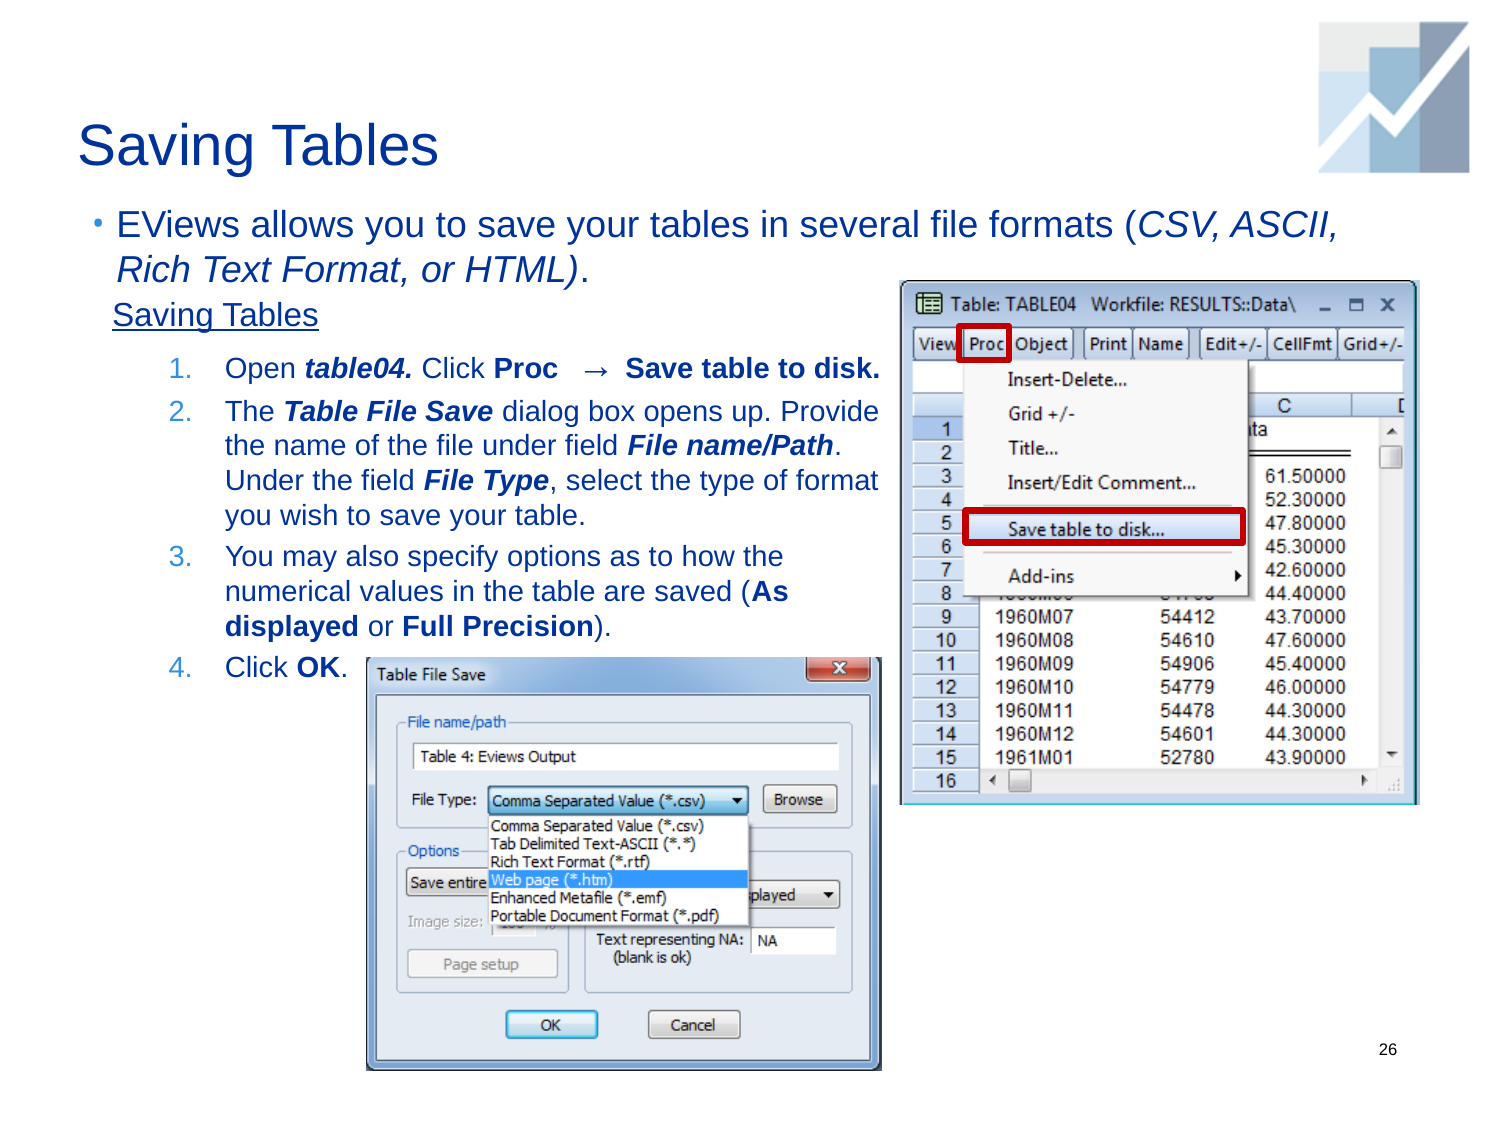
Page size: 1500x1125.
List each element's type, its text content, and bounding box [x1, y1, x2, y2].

picture [365, 657, 882, 1072]
picture [1300, 11, 1479, 181]
title Saving Tables [62, 0, 1297, 185]
text_box Saving Tables Open table04. Click Proc → Save table to disk. The Table File Save dialog box opens up. Provide the name of the file under field File name/Path. Under the field File Type, select the type of format you wish to save your table. You may also specify options as to how the numerical values in the table are saved (As displayed or Full Precision). Click OK. [31, 286, 894, 707]
slide_number 26 [1262, 1015, 1413, 1067]
picture [899, 279, 1421, 806]
text_box EViews allows you to save your tables in several file formats (CSV, ASCII, Rich Text Format, or HTML). [73, 192, 1406, 266]
